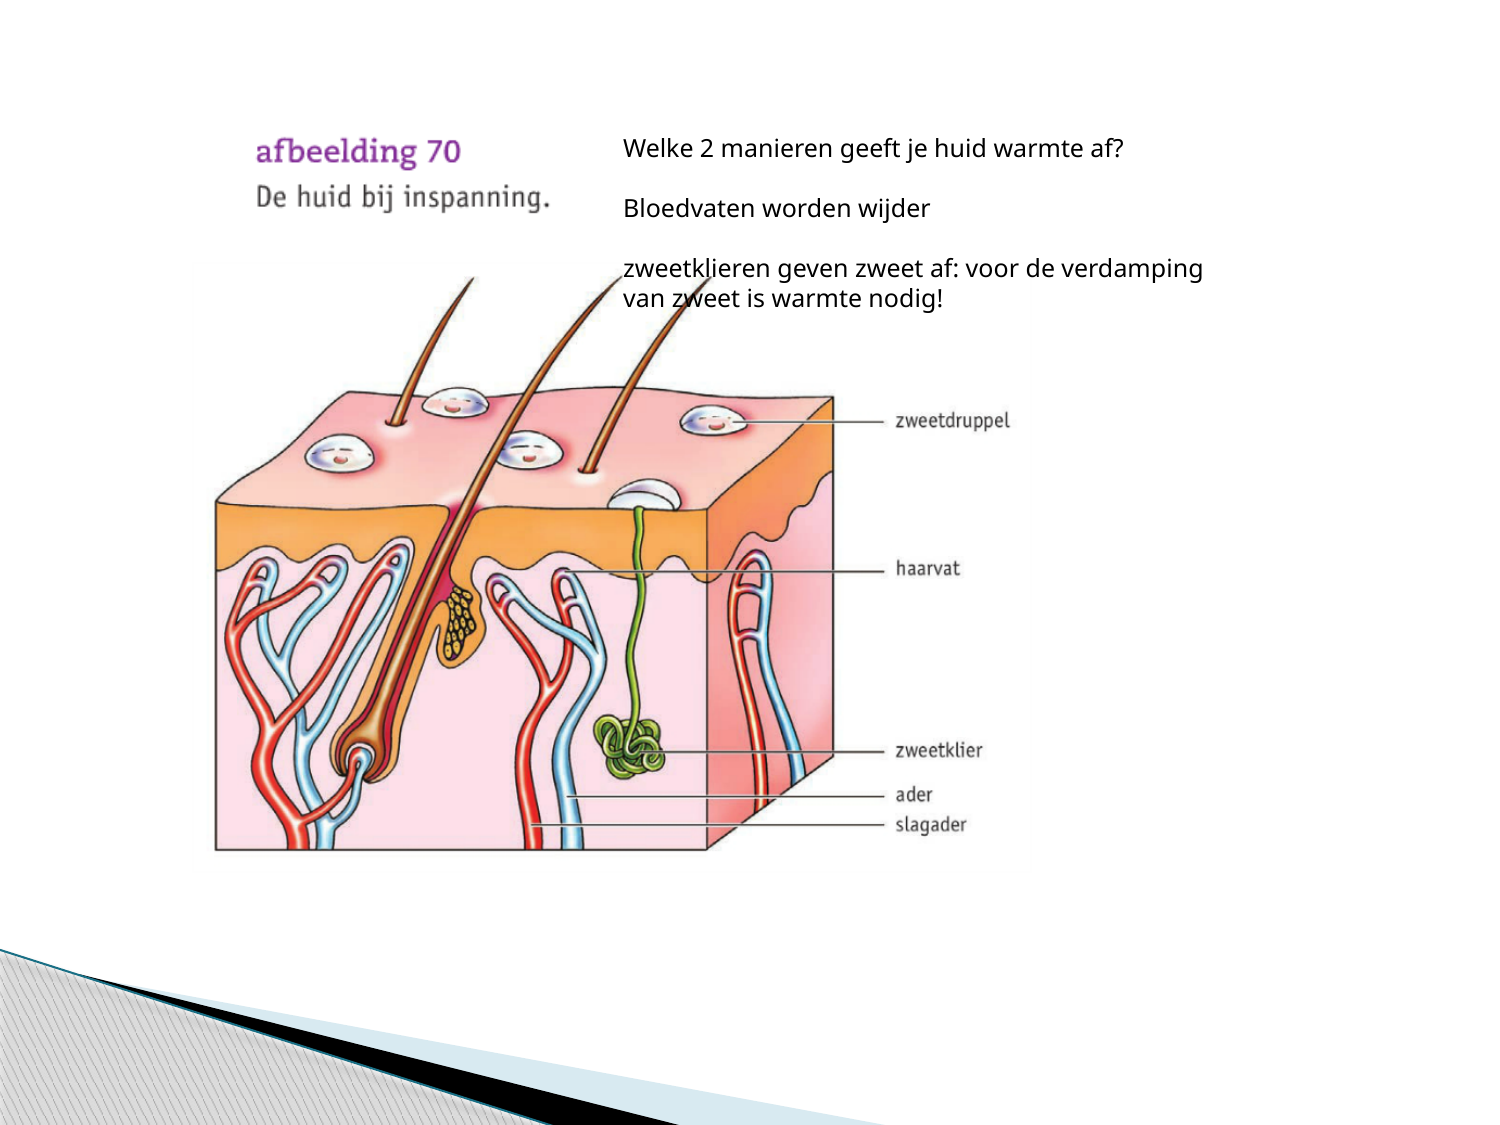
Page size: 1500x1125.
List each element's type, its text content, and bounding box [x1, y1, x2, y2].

text_box Welke 2 manieren geeft je huid warmte af? Bloedvaten worden wijder zweetklieren geven zweet af: voor de verdamping van zweet is warmte nodig! [608, 125, 1258, 350]
picture [185, 101, 1032, 876]
